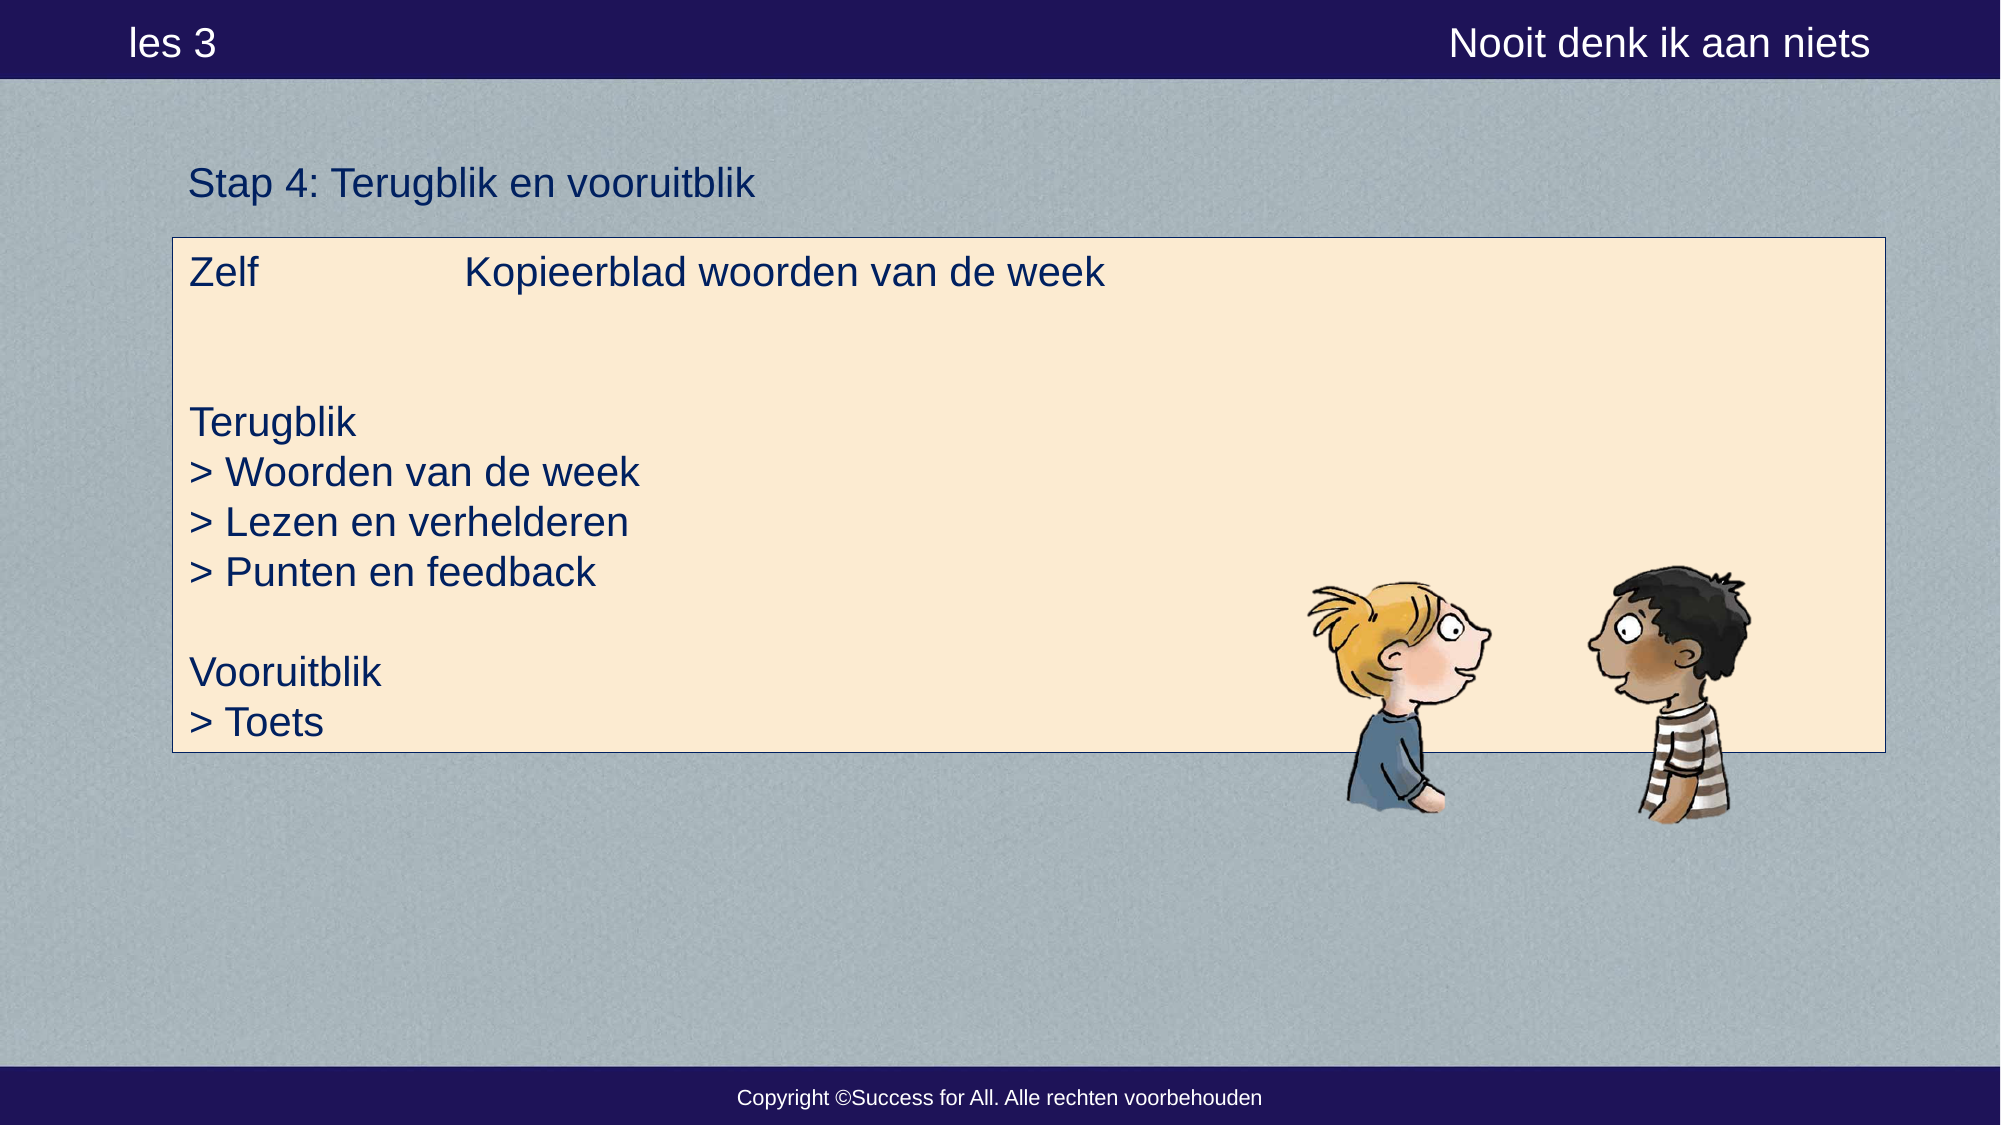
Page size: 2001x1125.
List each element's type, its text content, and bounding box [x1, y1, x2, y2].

text_box Copyright ©Success for All. Alle rechten voorbehouden [0, 1076, 2000, 1125]
text_box Nooit denk ik aan niets [999, 8, 1886, 73]
picture [0, 0, 2001, 1125]
text_box Stap 4: Terugblik en vooruitblik [172, 147, 966, 213]
text_box Zelf Kopieerblad woorden van de week Terugblik > Woorden van de week > Lezen en verhelderen > Punten en feedback Vooruitblik > Toets [172, 237, 1886, 753]
text_box les 3 [114, 8, 354, 73]
